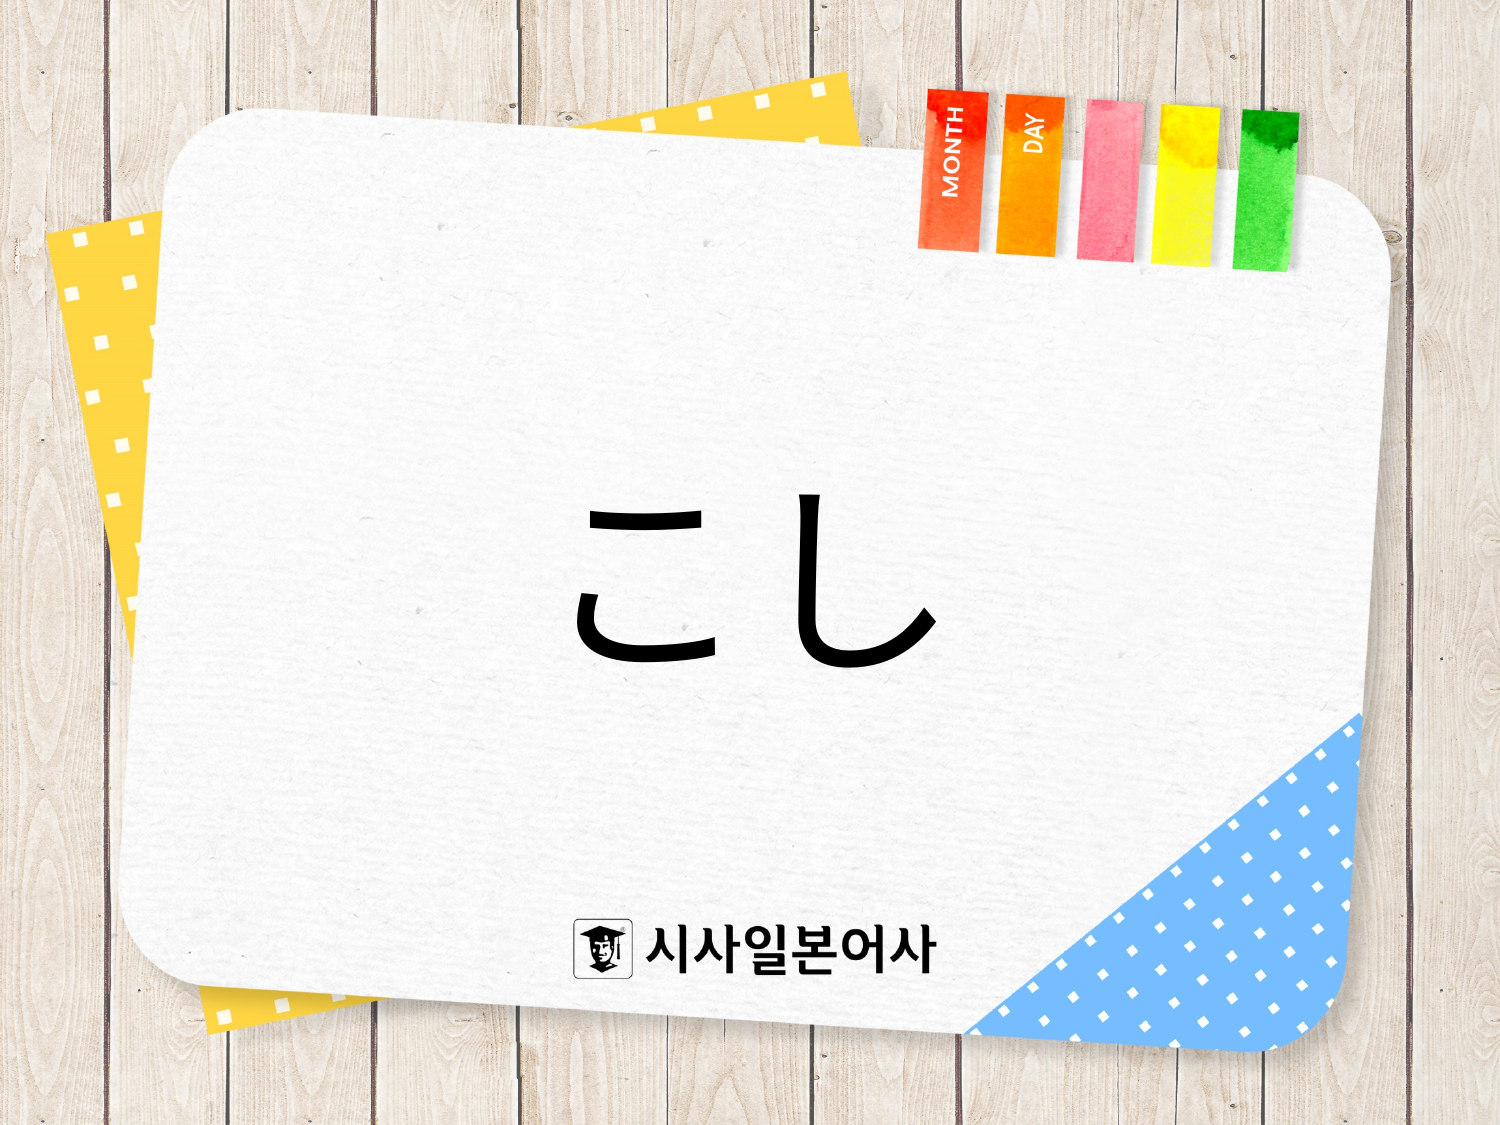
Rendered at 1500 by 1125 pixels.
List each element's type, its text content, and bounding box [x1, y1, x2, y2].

title こし [75, 338, 1425, 811]
picture [0, 0, 1500, 1125]
